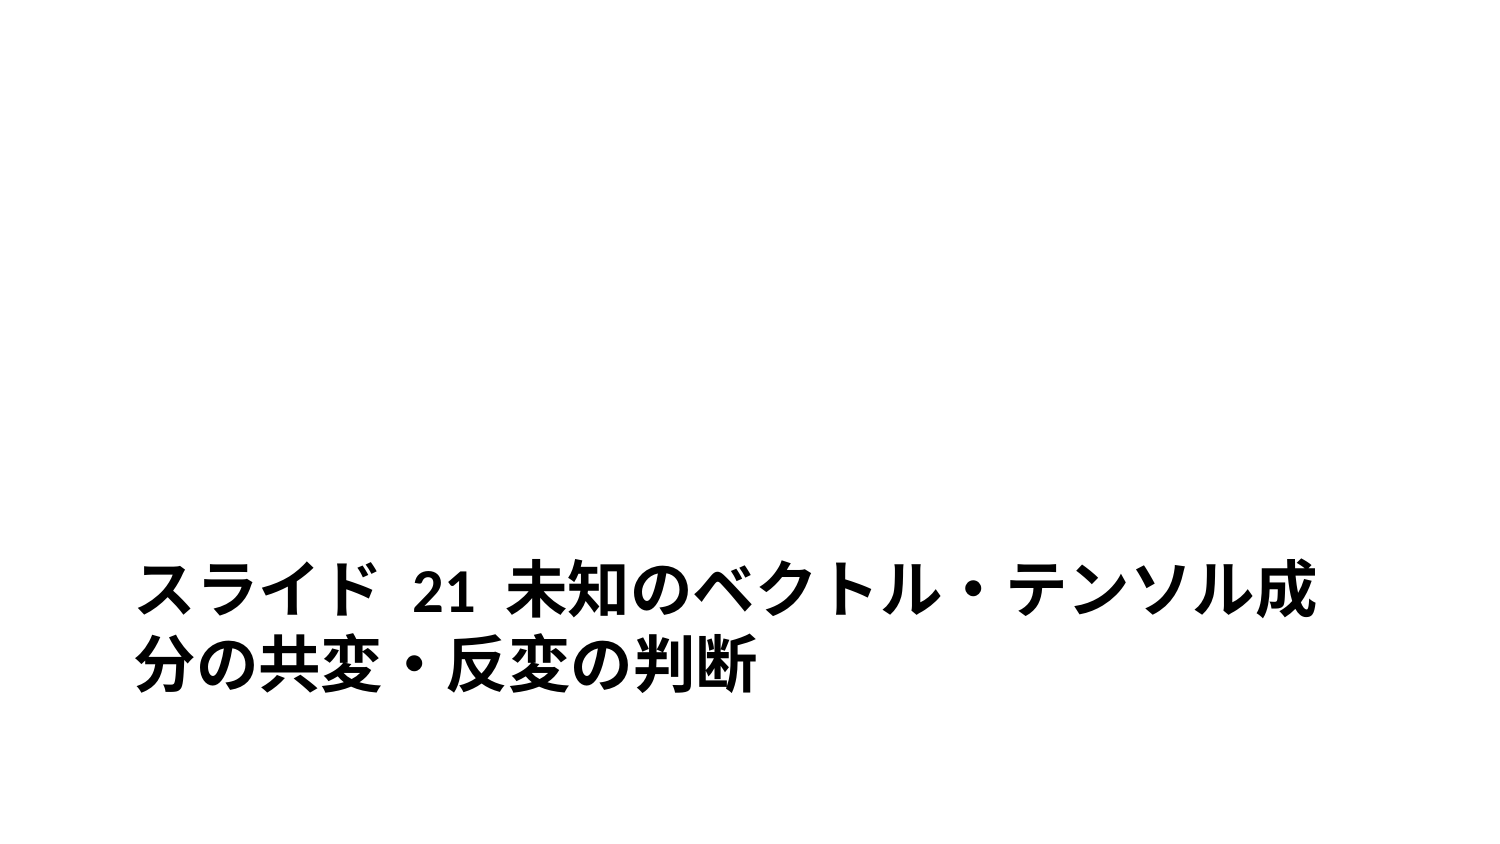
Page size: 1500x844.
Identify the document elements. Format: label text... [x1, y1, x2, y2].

title スライド 21 未知のベクトル・テンソル成分の共変・反変の判断 [118, 542, 1394, 710]
